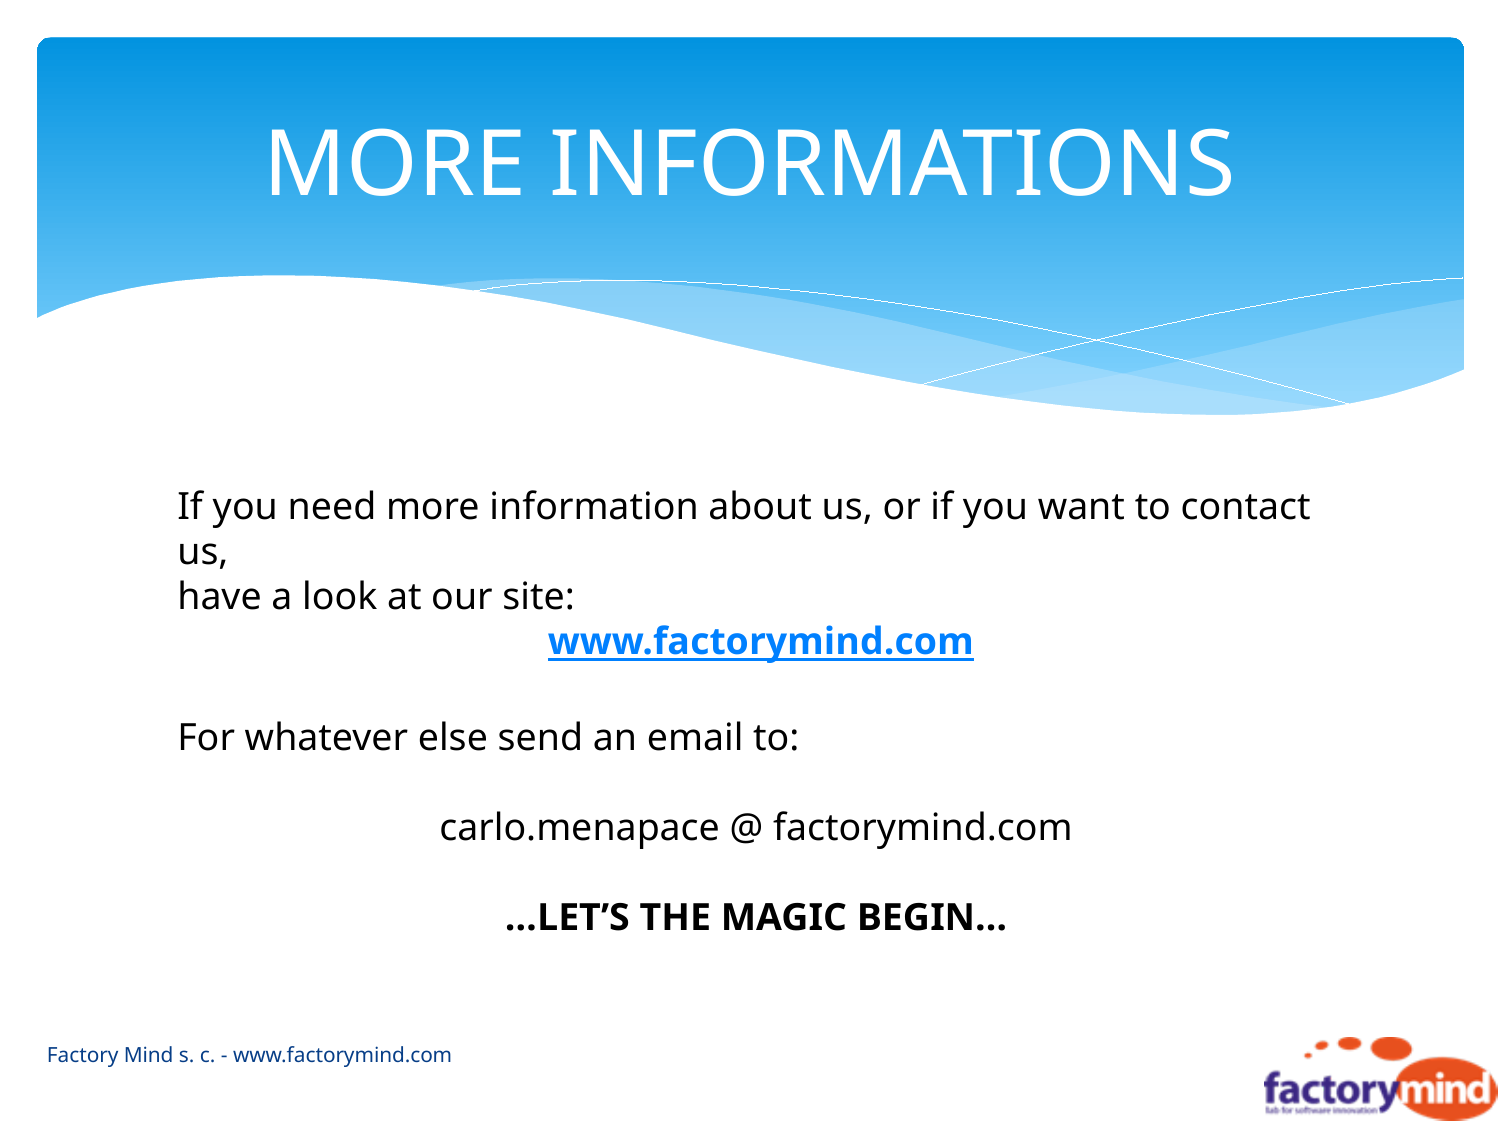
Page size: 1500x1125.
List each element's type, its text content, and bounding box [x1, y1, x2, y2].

text_box If you need more information about us, or if you want to contact us, have a look at our site: www.factorymind.com For whatever else send an email to: carlo.menapace @ factorymind.com …LET’S THE MAGIC BEGIN… [162, 474, 1350, 991]
picture [1264, 1036, 1498, 1122]
footer Factory Mind s. c. - www.factorymind.com [31, 1025, 653, 1086]
title MORE INFORMATIONS [75, 55, 1425, 261]
